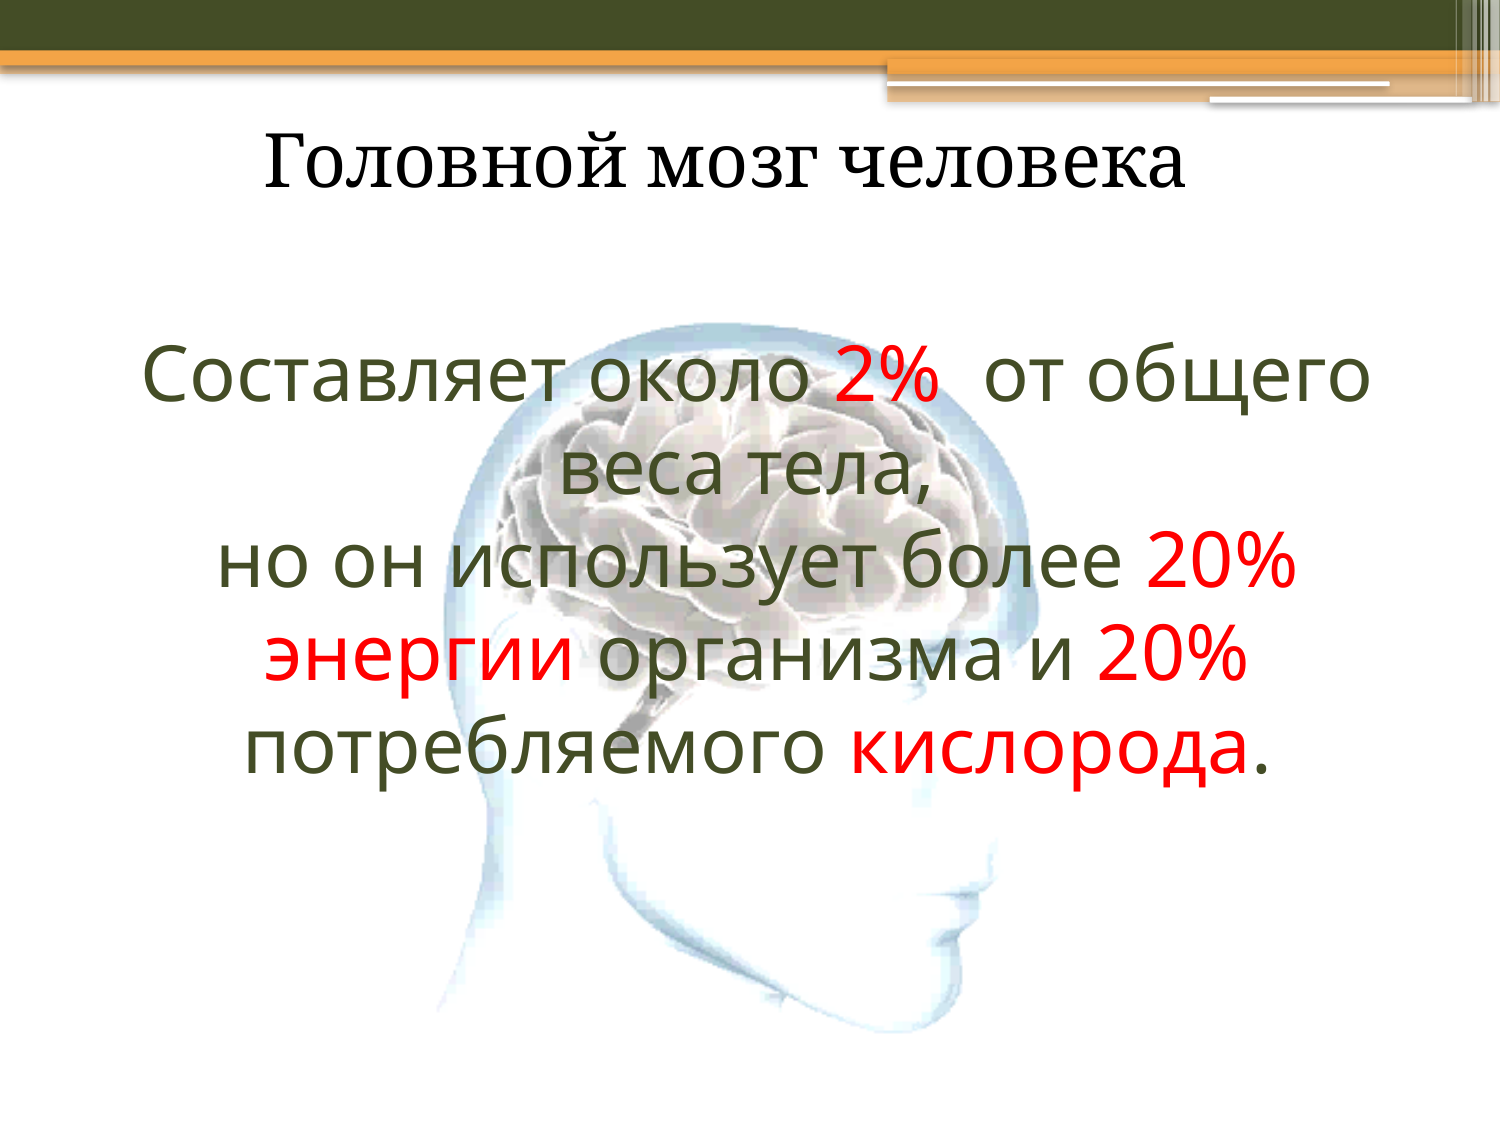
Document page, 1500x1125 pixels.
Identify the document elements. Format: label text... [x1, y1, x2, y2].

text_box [351, 304, 1085, 1079]
text_box Головной мозг человека [222, 105, 1231, 211]
title Составляет около 2% от общего веса тела, но он использует более 20% энергии организма и 20% потребляемого кислорода. [81, 222, 1433, 891]
